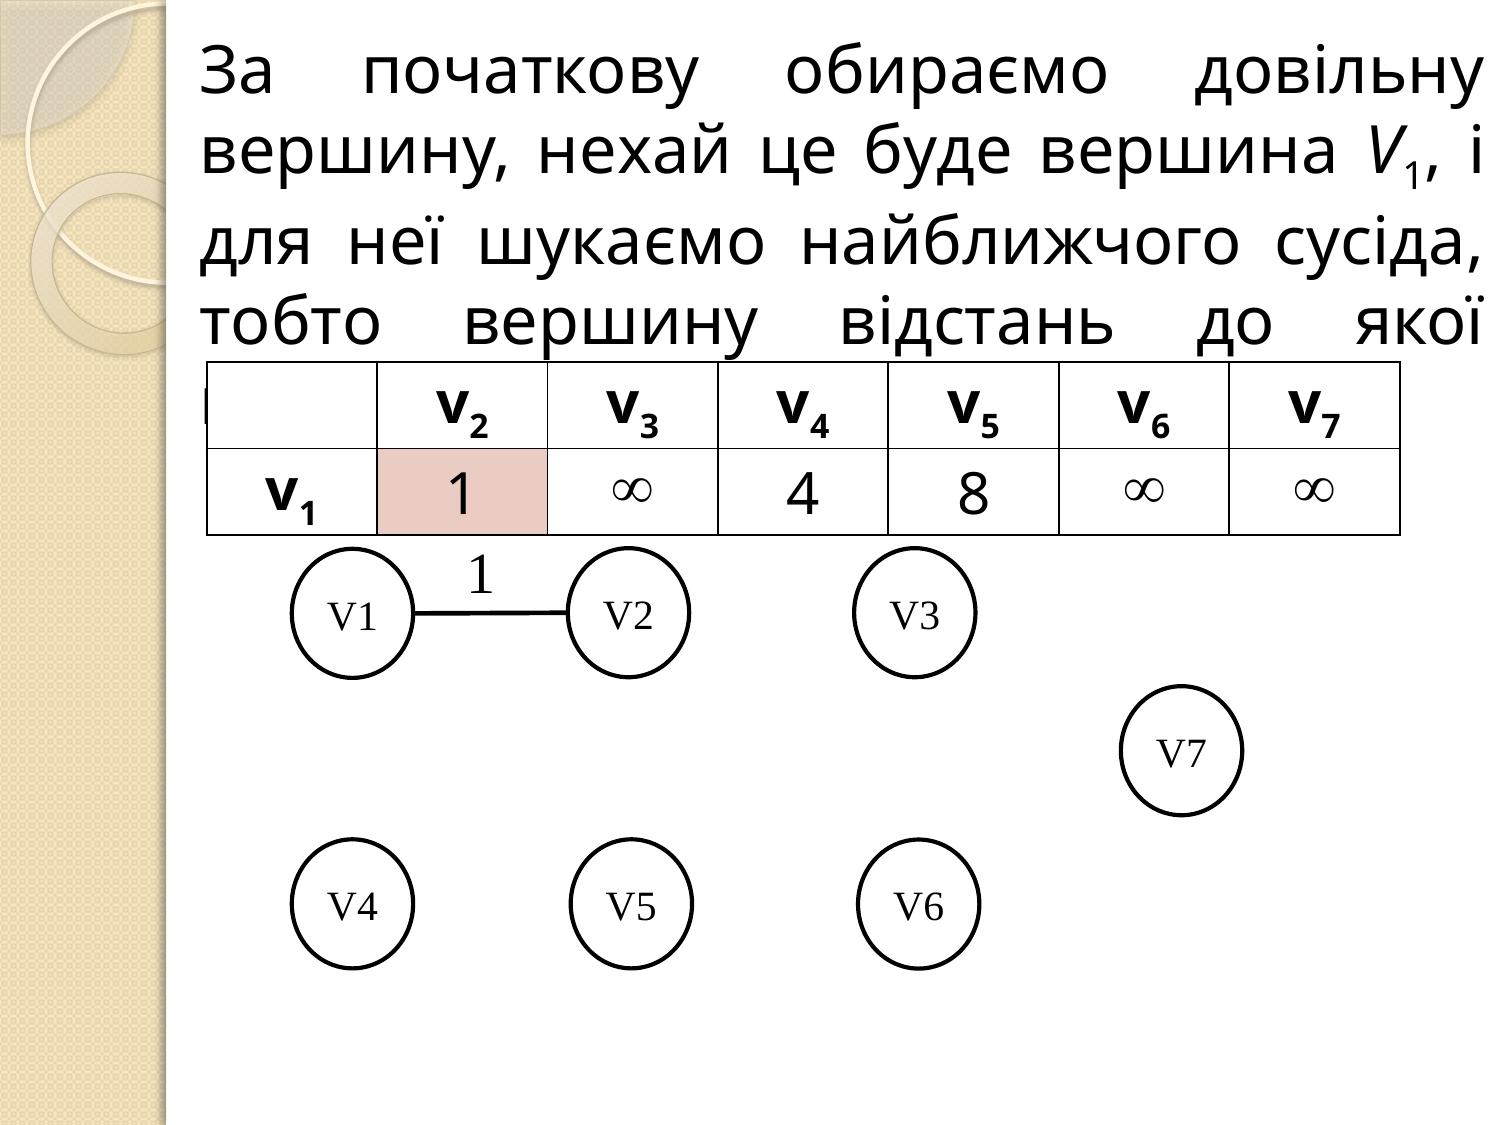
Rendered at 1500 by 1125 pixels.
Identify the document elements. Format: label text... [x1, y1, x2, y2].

table_cell 4 [719, 449, 887, 534]
table_header v3 [548, 363, 717, 448]
table_cell 1 [378, 449, 547, 534]
table_header v7 [1230, 363, 1399, 448]
table_header v6 [1060, 363, 1228, 448]
table_header v4 [719, 363, 887, 448]
table_header v2 [378, 363, 547, 448]
table_cell v1 [208, 449, 376, 534]
text_box V7 [1118, 684, 1245, 818]
table_cell  [548, 449, 717, 534]
text_box 1 [451, 527, 533, 609]
text_box V6 [855, 837, 982, 971]
text_box V4 [289, 837, 416, 971]
text_box V3 [852, 546, 978, 680]
text_box V1 [289, 546, 416, 680]
table_header v5 [889, 363, 1058, 448]
text_box V5 [568, 837, 695, 971]
table_header [208, 363, 376, 448]
table_cell  [1230, 449, 1399, 534]
list За початкову обираємо довільну вершину, нехай це буде вершина V1, і для неї шукаємо найближчого сусіда, тобто вершину відстань до якої найменша: [171, 19, 1500, 362]
table_cell 8 [889, 449, 1058, 534]
table_cell  [1060, 449, 1228, 534]
text_box V2 [565, 546, 692, 680]
